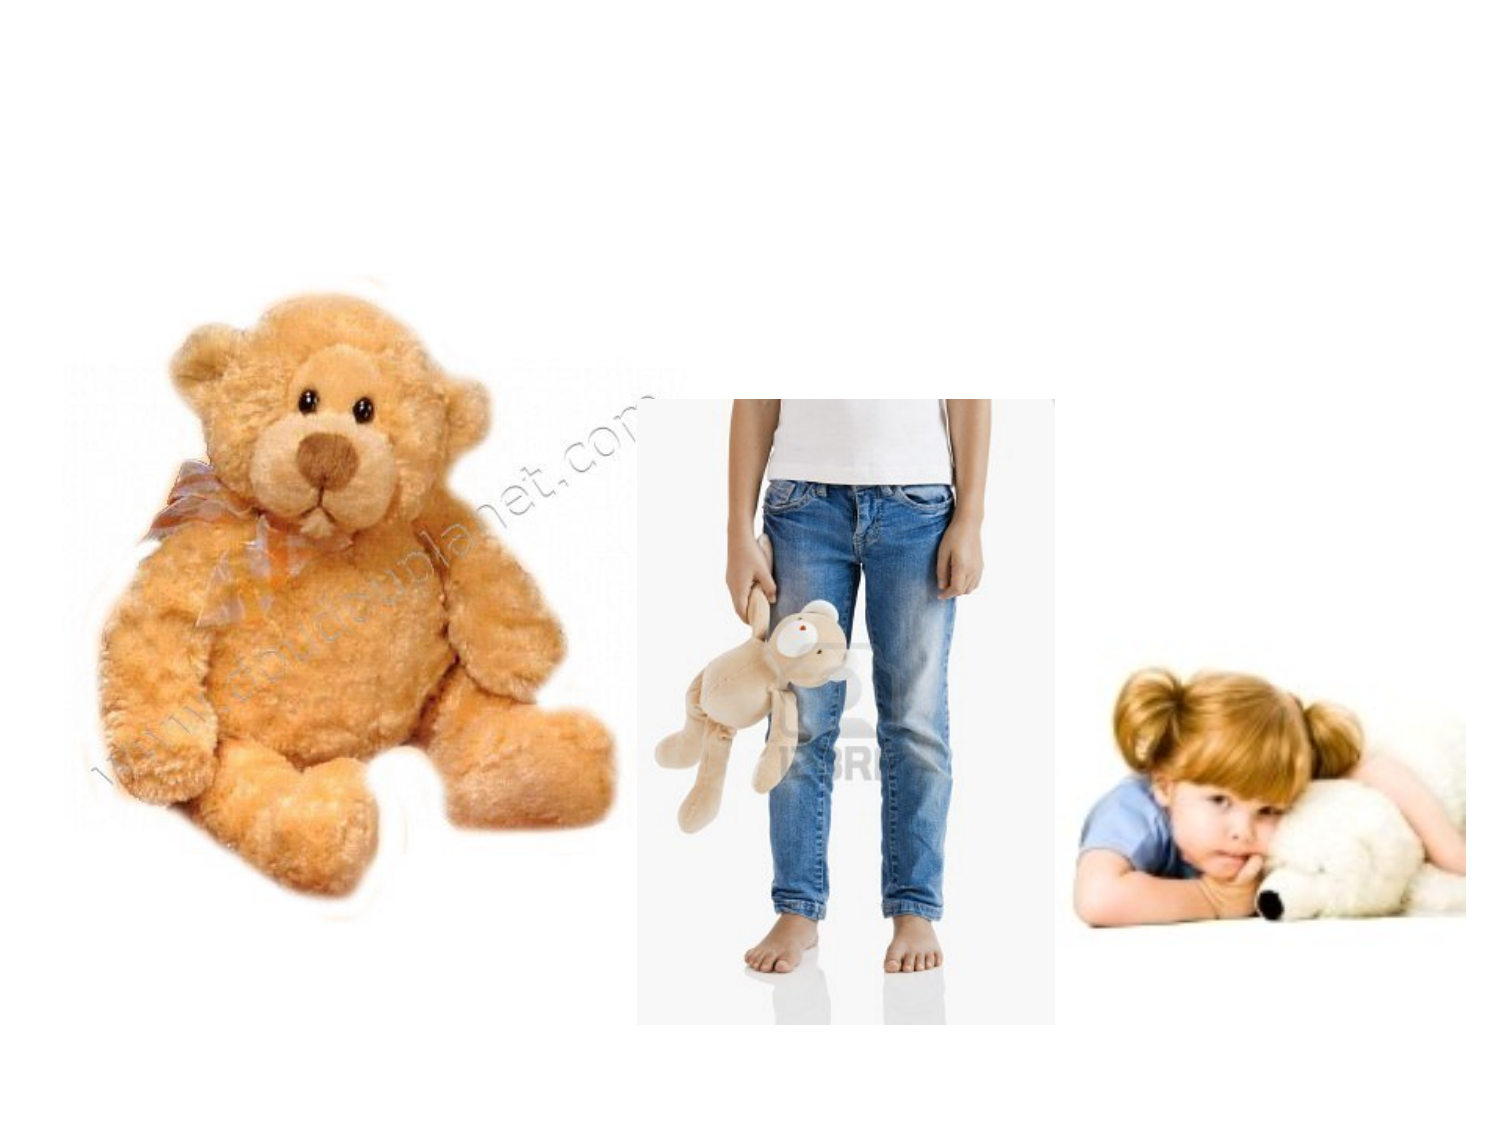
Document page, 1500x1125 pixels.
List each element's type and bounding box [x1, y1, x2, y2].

picture [62, 262, 1466, 1026]
